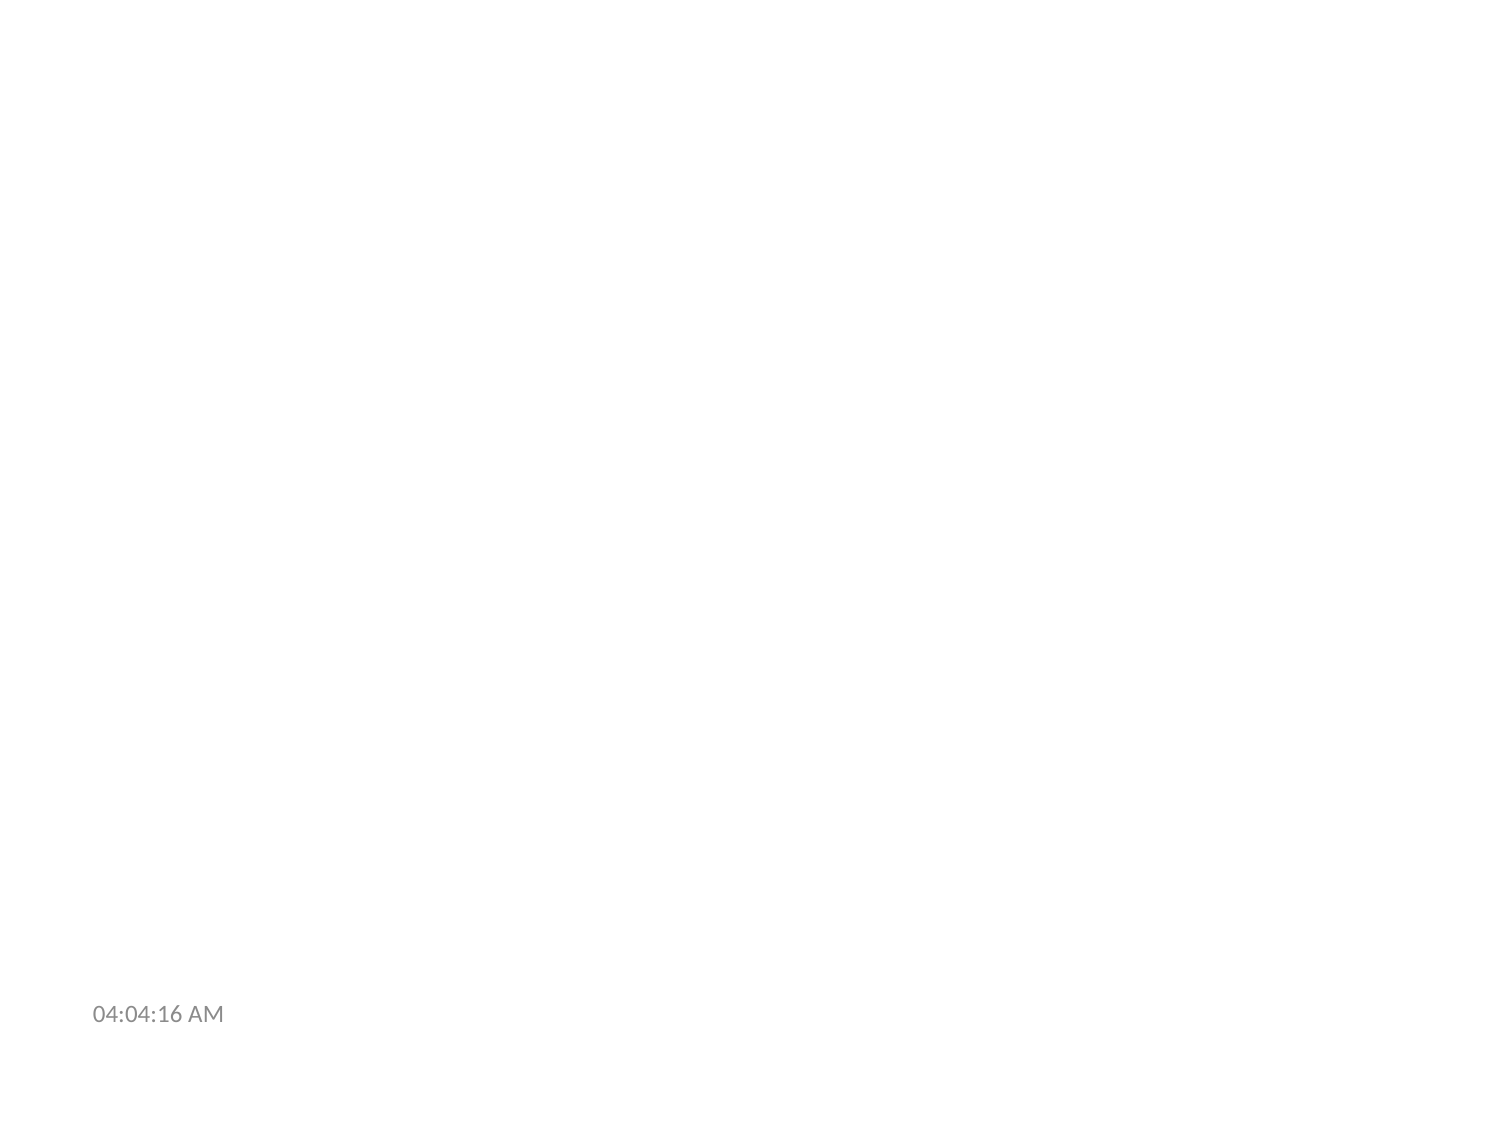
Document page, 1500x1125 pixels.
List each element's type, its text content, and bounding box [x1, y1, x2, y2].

text_box 3:35:09 PM [77, 982, 428, 1043]
